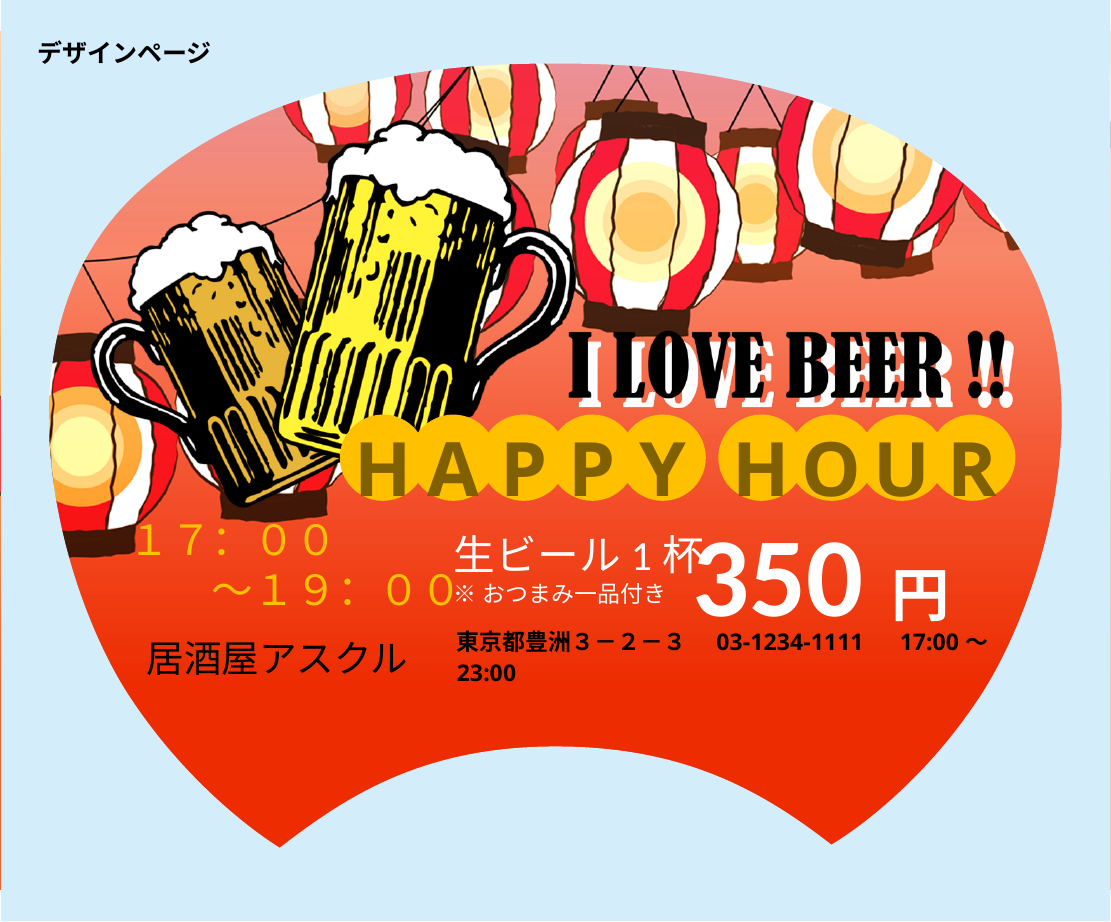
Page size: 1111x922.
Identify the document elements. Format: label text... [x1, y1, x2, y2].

text_box デザインページ [26, 32, 224, 74]
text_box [337, 413, 1017, 520]
picture [948, 428, 1061, 639]
picture [48, 64, 1052, 640]
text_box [163, 495, 948, 648]
table_header 東京都豊洲３－２－３ 03‐1234‐1111 17:00～23:00 [455, 602, 1010, 708]
table_header 居酒屋アスクル [100, 602, 455, 708]
picture [138, 708, 971, 847]
